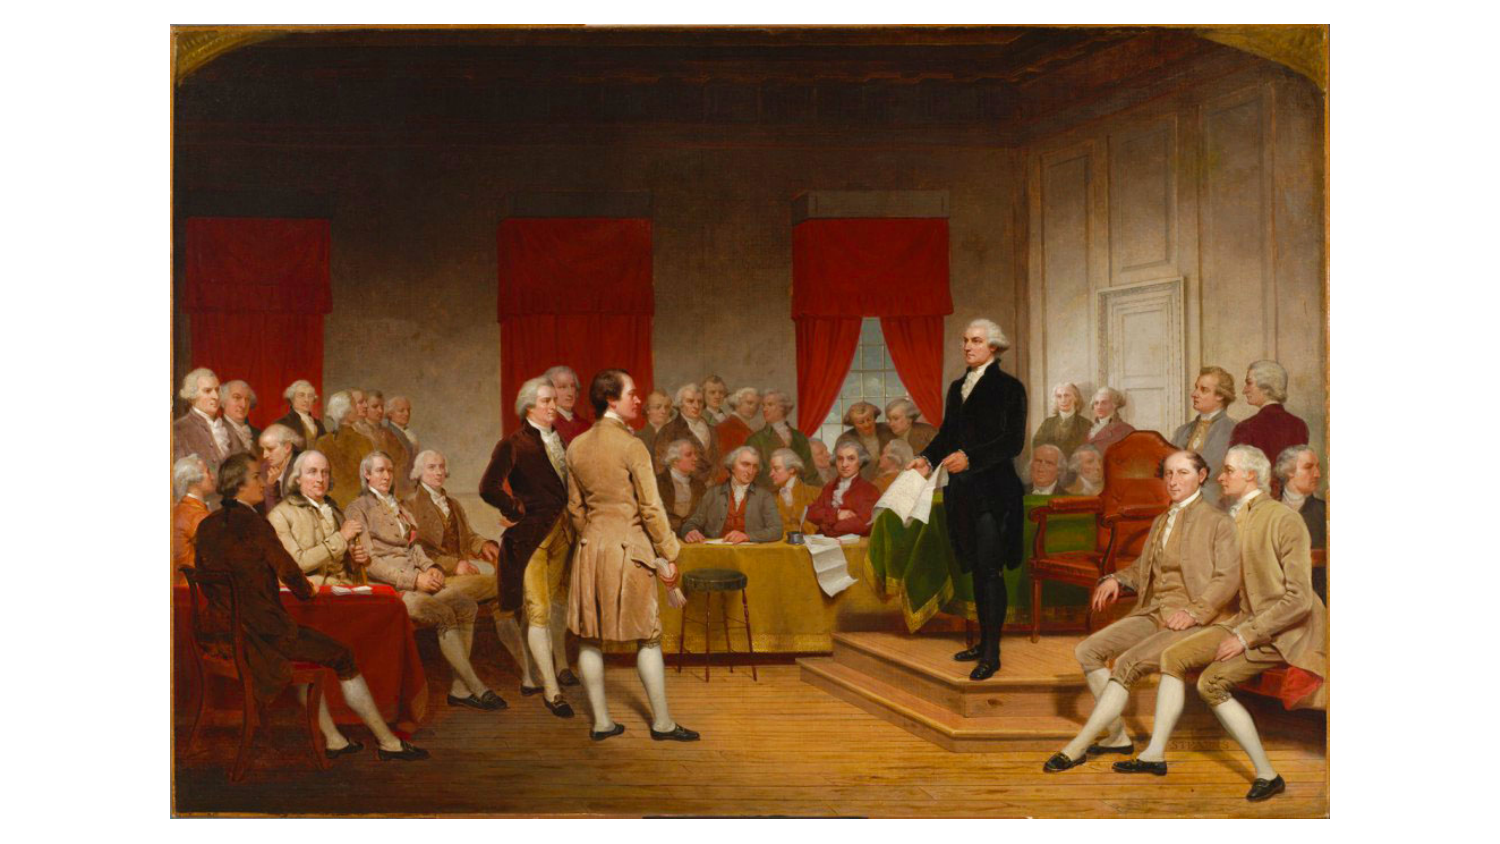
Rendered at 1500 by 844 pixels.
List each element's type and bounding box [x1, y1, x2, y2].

picture [169, 24, 1330, 819]
